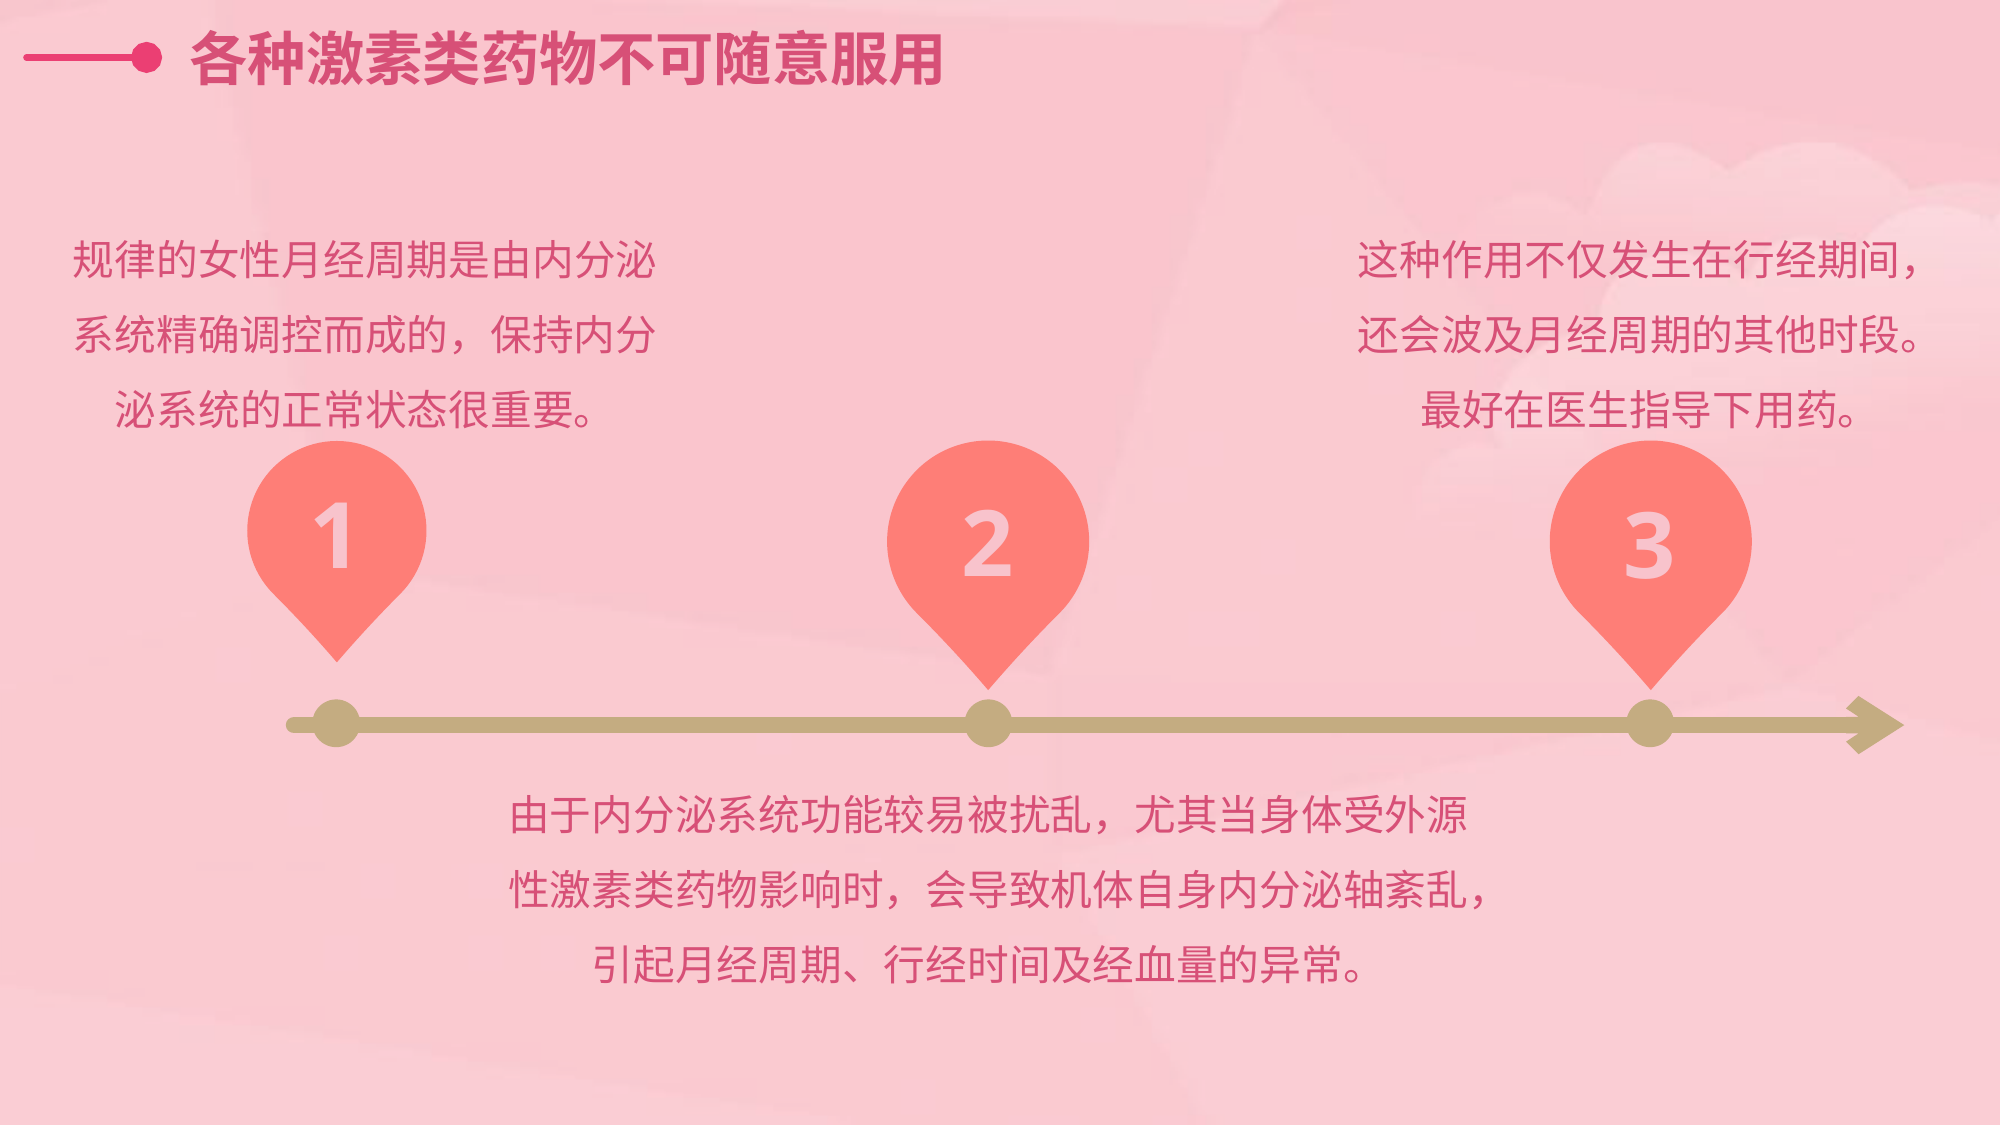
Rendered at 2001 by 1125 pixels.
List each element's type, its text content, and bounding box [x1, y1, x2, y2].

text_box 各种激素类药物不可随意服用 [174, 14, 962, 100]
text_box 这种作用不仅发生在行经期间，还会波及月经周期的其他时段。最好在医生指导下用药。 [1332, 201, 1969, 441]
text_box 由于内分泌系统功能较易被扰乱，尤其当身体受外源性激素类药物影响时，会导致机体自身内分泌轴紊乱，引起月经周期、行经时间及经血量的异常。 [488, 756, 1489, 997]
text_box 规律的女性月经周期是由内分泌系统精确调控而成的，保持内分泌系统的正常状态很重要。 [55, 201, 676, 441]
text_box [247, 440, 1905, 748]
